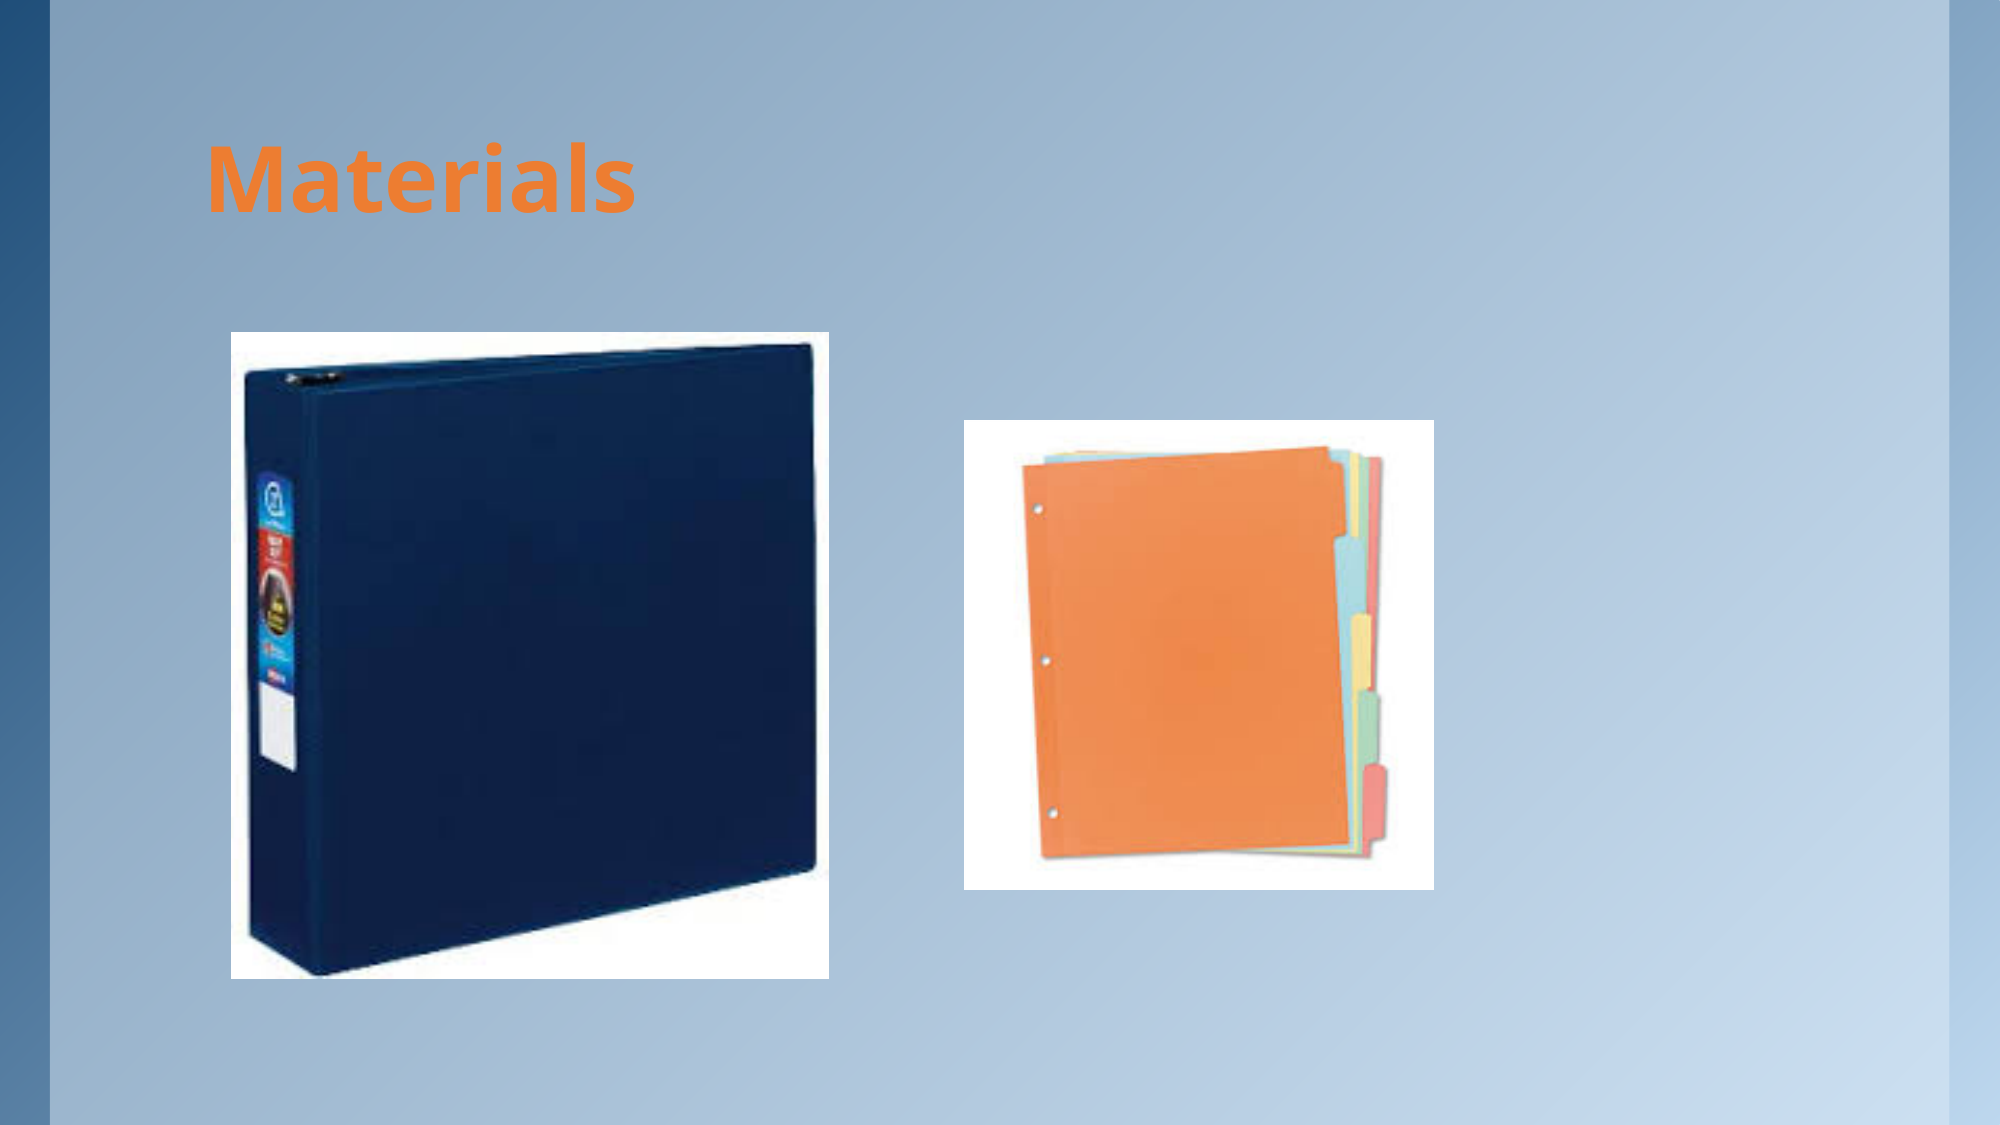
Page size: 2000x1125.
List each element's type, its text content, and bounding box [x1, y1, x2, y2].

title Materials [183, 12, 1850, 242]
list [964, 420, 1434, 890]
picture [231, 332, 829, 979]
